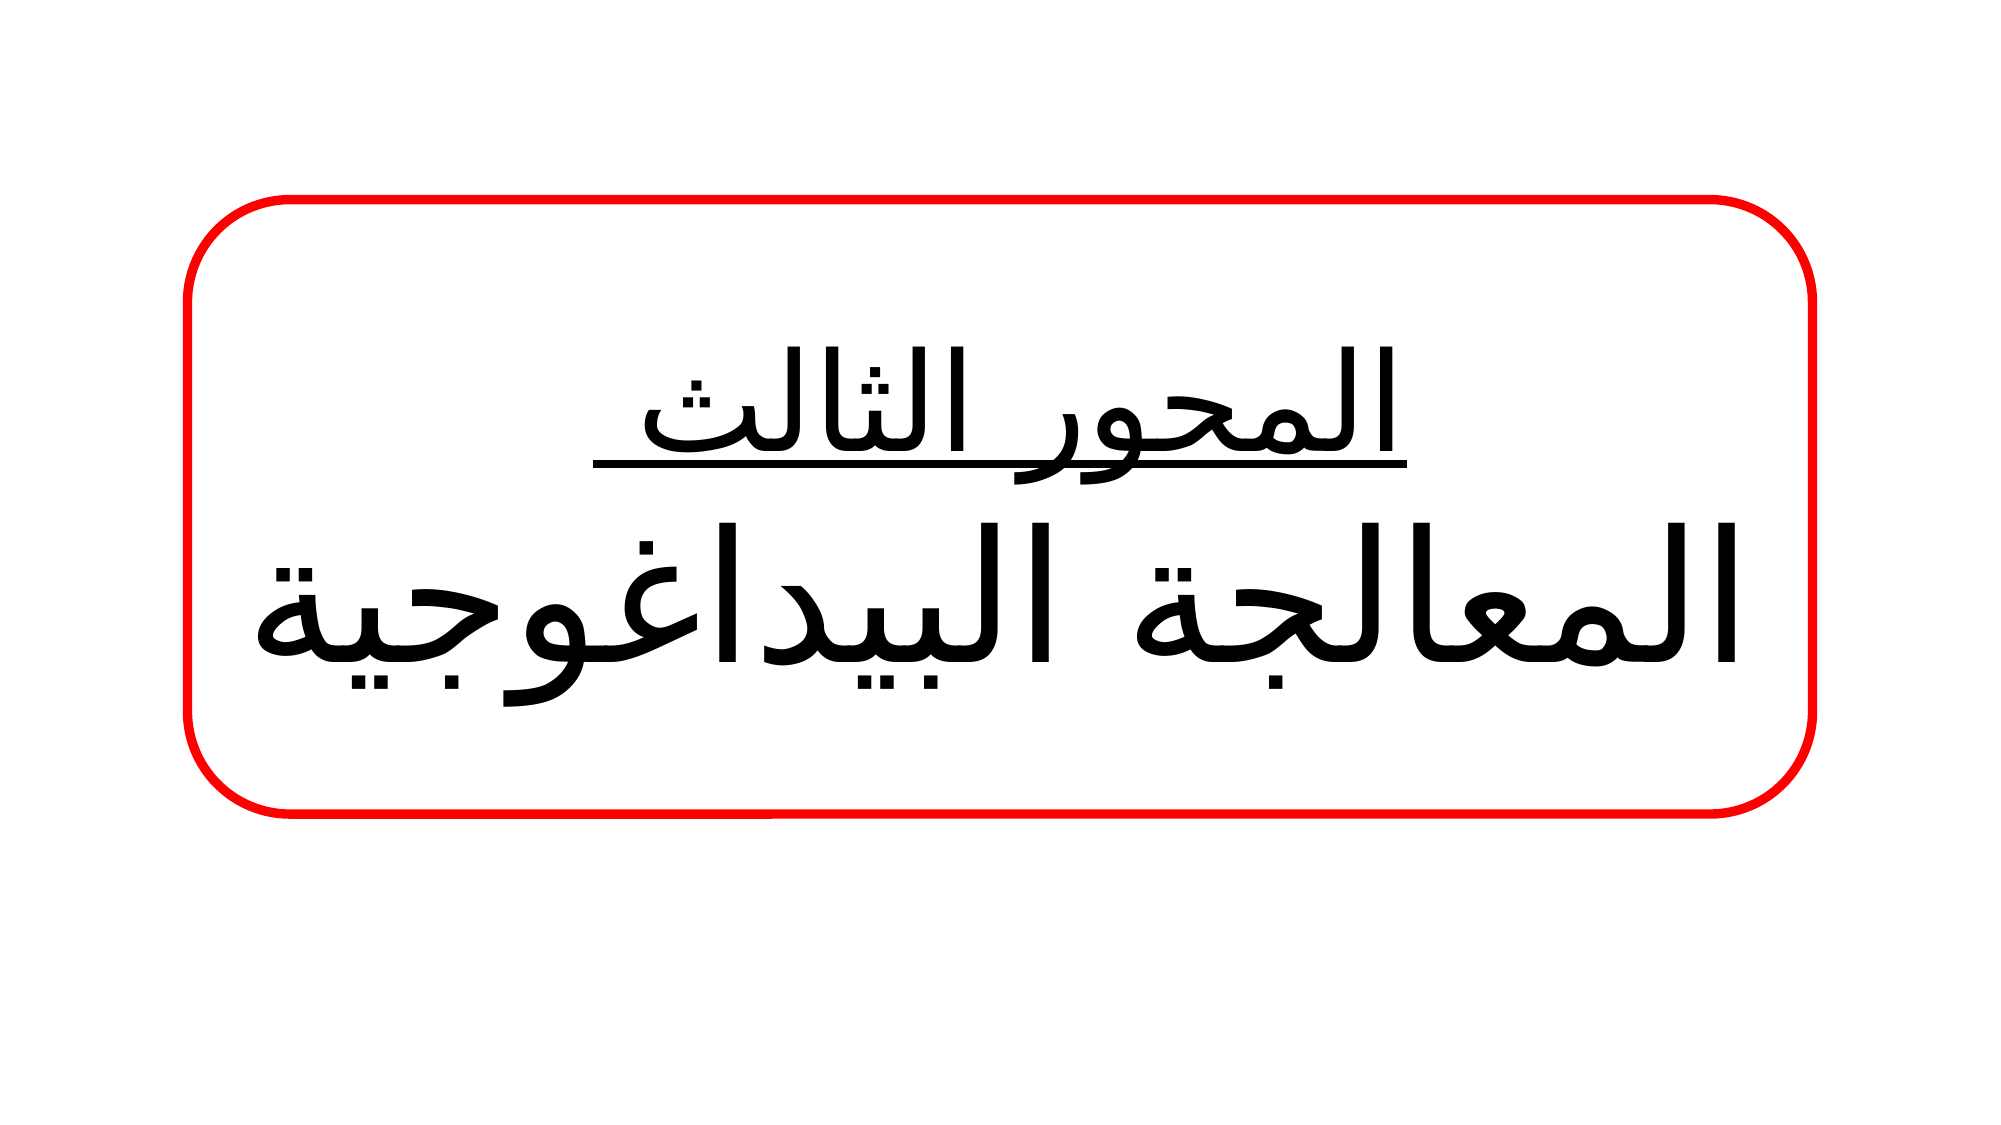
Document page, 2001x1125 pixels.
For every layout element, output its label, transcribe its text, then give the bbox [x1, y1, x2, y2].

text_box المحور الثالث المعالجة البيداغوجية [186, 198, 1814, 816]
